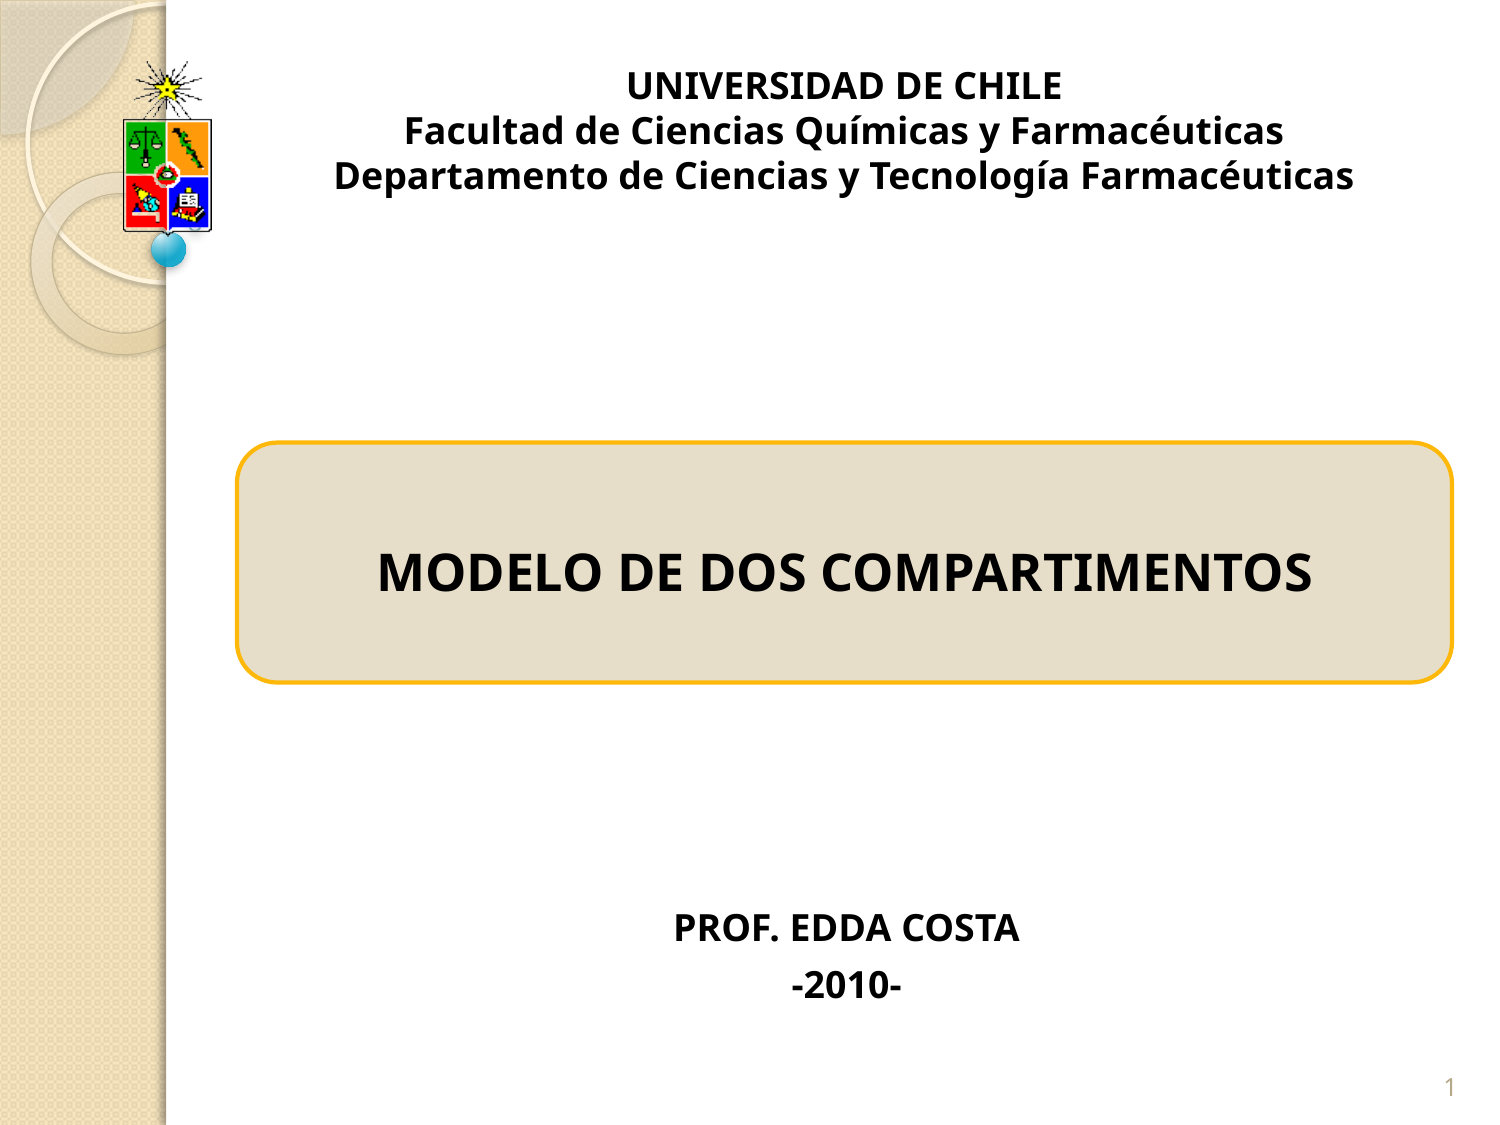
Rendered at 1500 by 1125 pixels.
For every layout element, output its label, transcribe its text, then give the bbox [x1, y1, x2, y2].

subtitle PROF. EDDA COSTA -2010- [466, 846, 1223, 1012]
picture [123, 61, 212, 237]
text_box UNIVERSIDAD DE CHILE Facultad de Ciencias Químicas y Farmacéuticas Departamento de Ciencias y Tecnología Farmacéuticas [230, 54, 1459, 244]
slide_number 1 [1413, 1034, 1488, 1113]
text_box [236, 441, 1453, 684]
